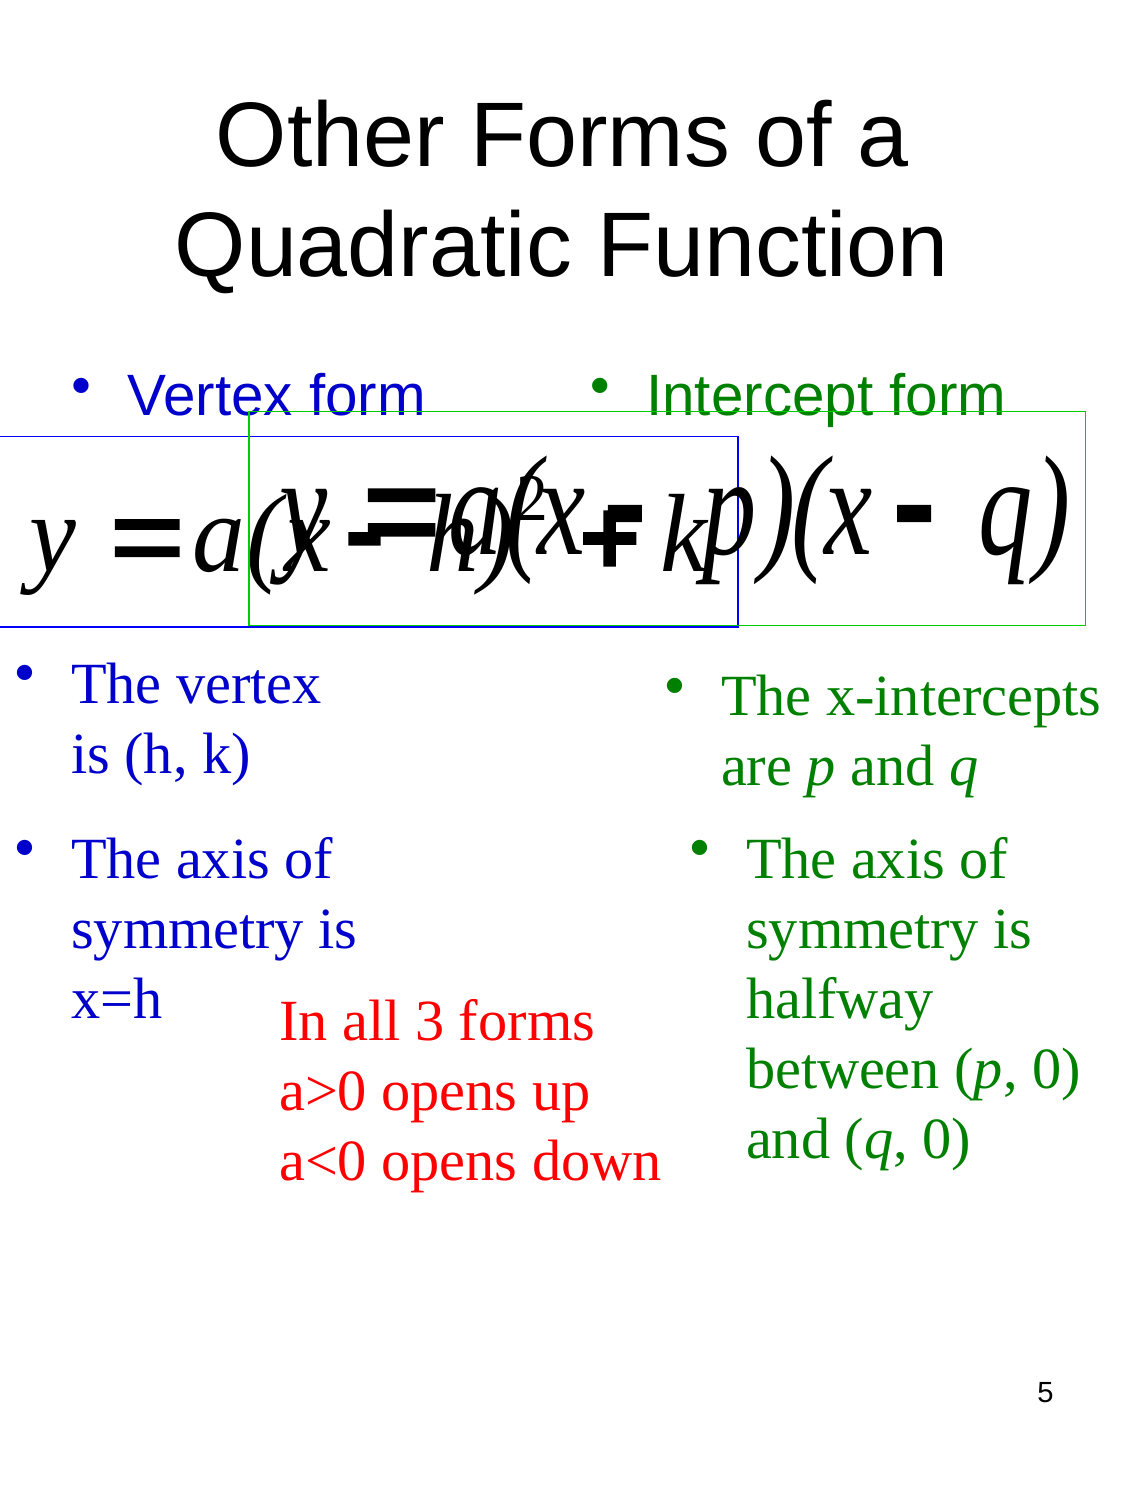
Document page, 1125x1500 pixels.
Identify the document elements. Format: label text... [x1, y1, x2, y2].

text_box The axis of symmetry is halfway between (p, 0) and (q, 0) [674, 812, 1125, 1200]
text_box The vertex is (h, k) [0, 637, 338, 812]
text_box The axis of symmetry is x=h [0, 812, 375, 1050]
list Vertex form [56, 350, 550, 435]
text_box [0, 437, 244, 627]
text_box In all 3 forms a>0 opens up a<0 opens down [264, 975, 678, 1200]
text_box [249, 412, 1085, 626]
list Intercept form [575, 350, 1069, 410]
text_box The x-intercepts are p and q [650, 649, 1125, 800]
slide_number 5 [806, 1365, 1069, 1471]
title Other Forms of a Quadratic Function [56, 60, 1069, 311]
